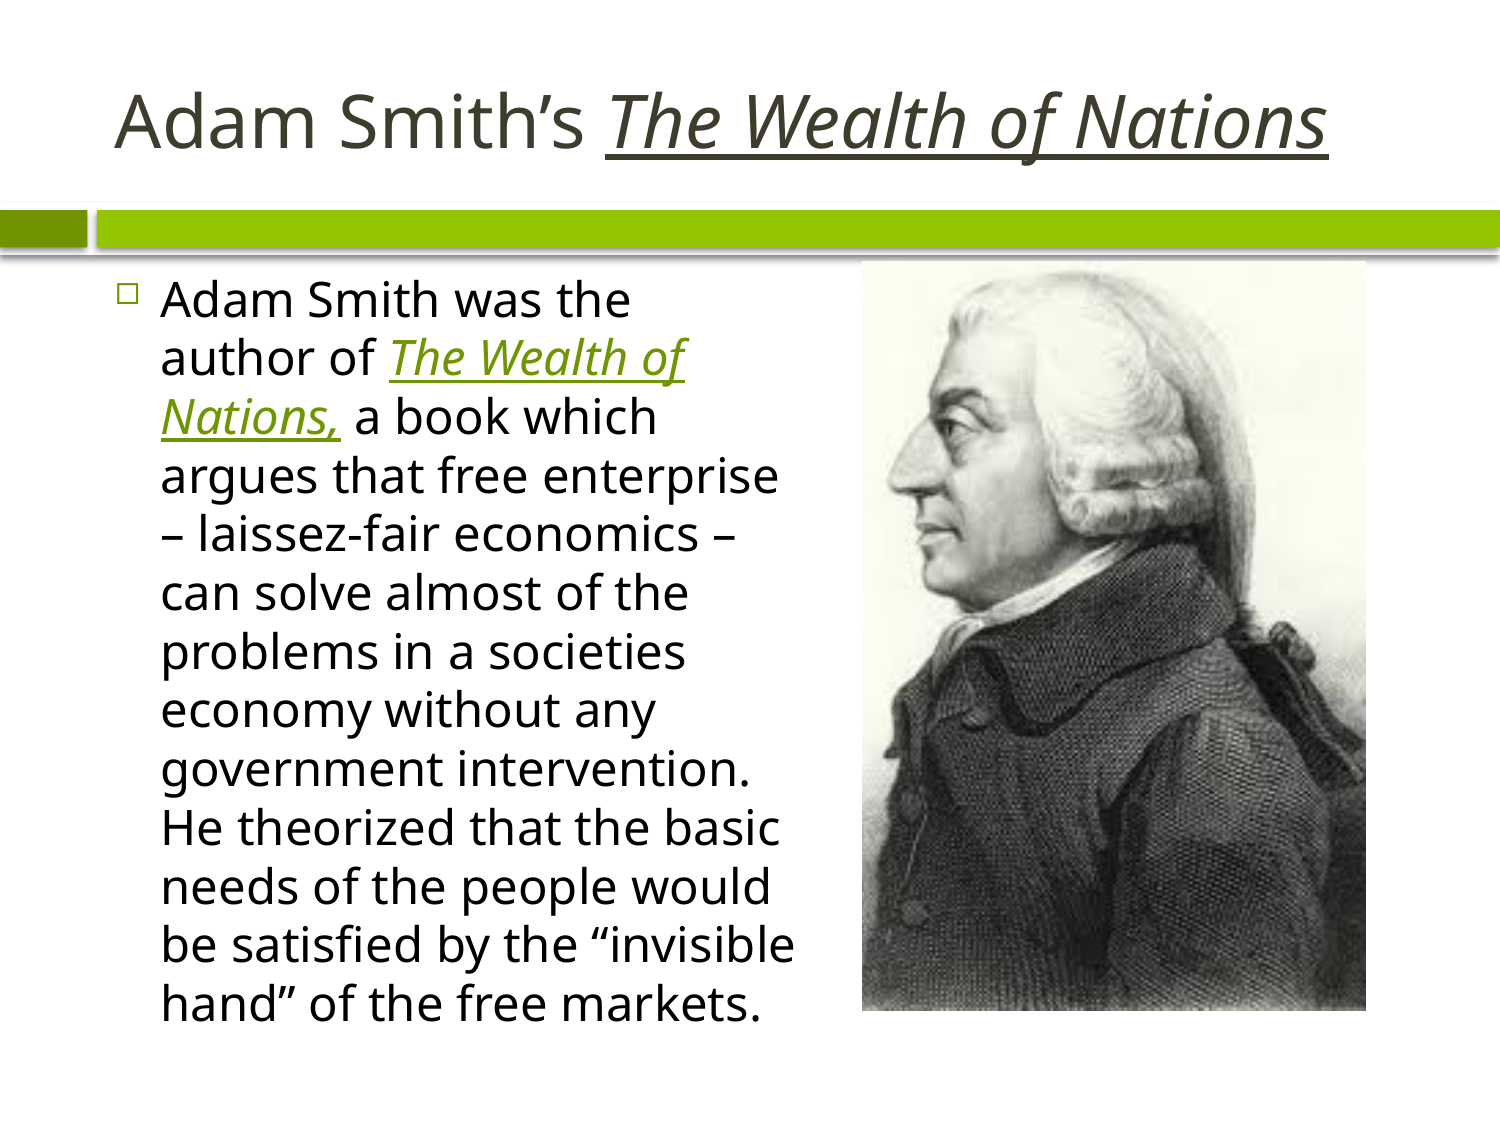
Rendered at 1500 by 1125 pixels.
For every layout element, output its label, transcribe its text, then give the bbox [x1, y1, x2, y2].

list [862, 261, 1366, 1011]
title Adam Smith’s The Wealth of Nations [99, 37, 1438, 200]
list Adam Smith was the author of The Wealth of Nations, a book which argues that free enterprise – laissez-fair economics – can solve almost of the problems in a societies economy without any government intervention. He theorized that the basic needs of the people would be satisfied by the “invisible hand” of the free markets. [99, 260, 813, 1088]
